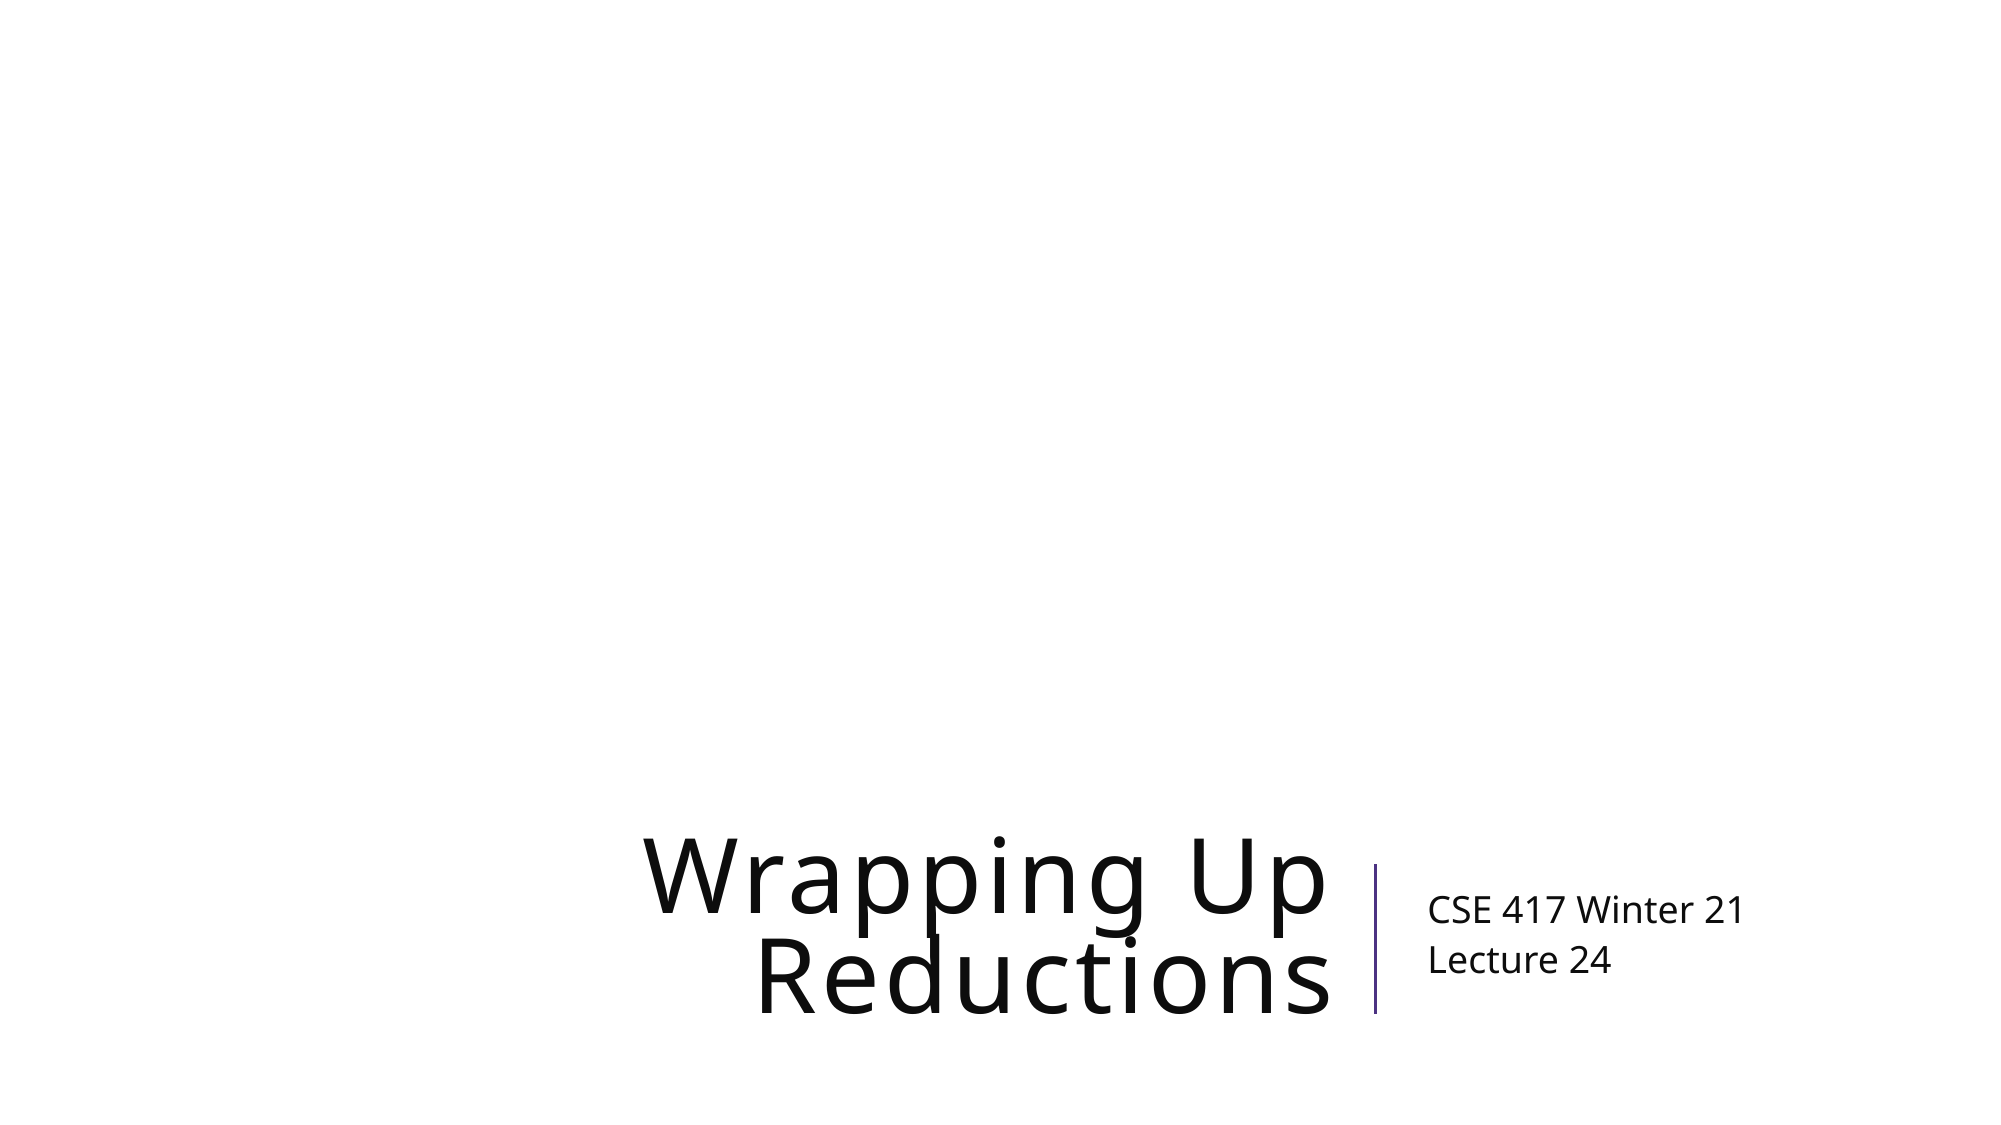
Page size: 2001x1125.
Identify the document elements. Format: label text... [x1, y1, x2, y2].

title Wrapping Up Reductions [75, 813, 1350, 1054]
subtitle CSE 417 Winter 21 Lecture 24 [1412, 813, 1938, 1054]
